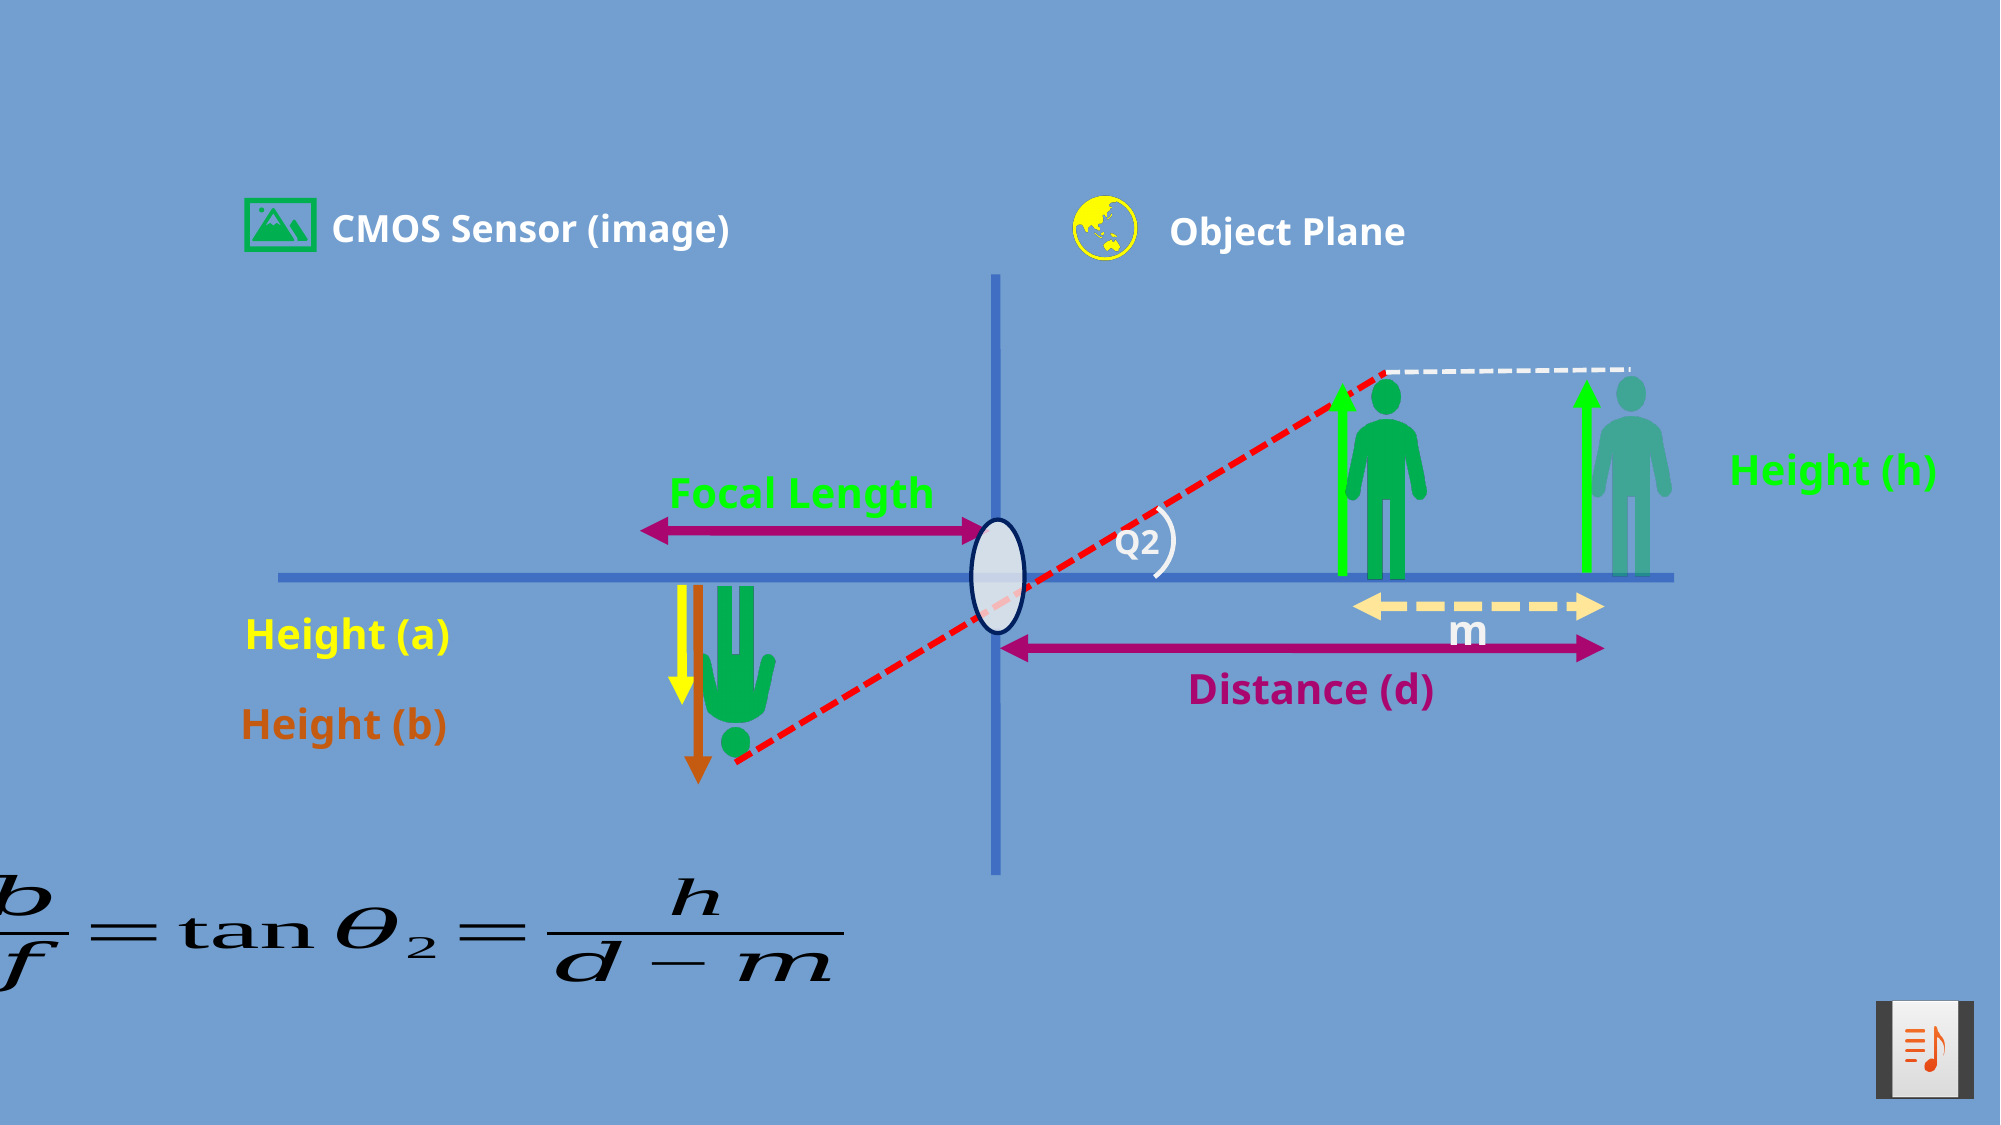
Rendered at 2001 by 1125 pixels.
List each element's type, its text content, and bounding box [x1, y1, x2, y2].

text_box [1064, 187, 1442, 306]
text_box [1069, 482, 1255, 604]
text_box Height (a) [229, 600, 272, 666]
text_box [1874, 999, 1976, 1101]
text_box Height (h) [1724, 435, 2000, 501]
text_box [277, 273, 1720, 876]
text_box Height (b) [225, 690, 272, 755]
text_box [244, 197, 816, 258]
